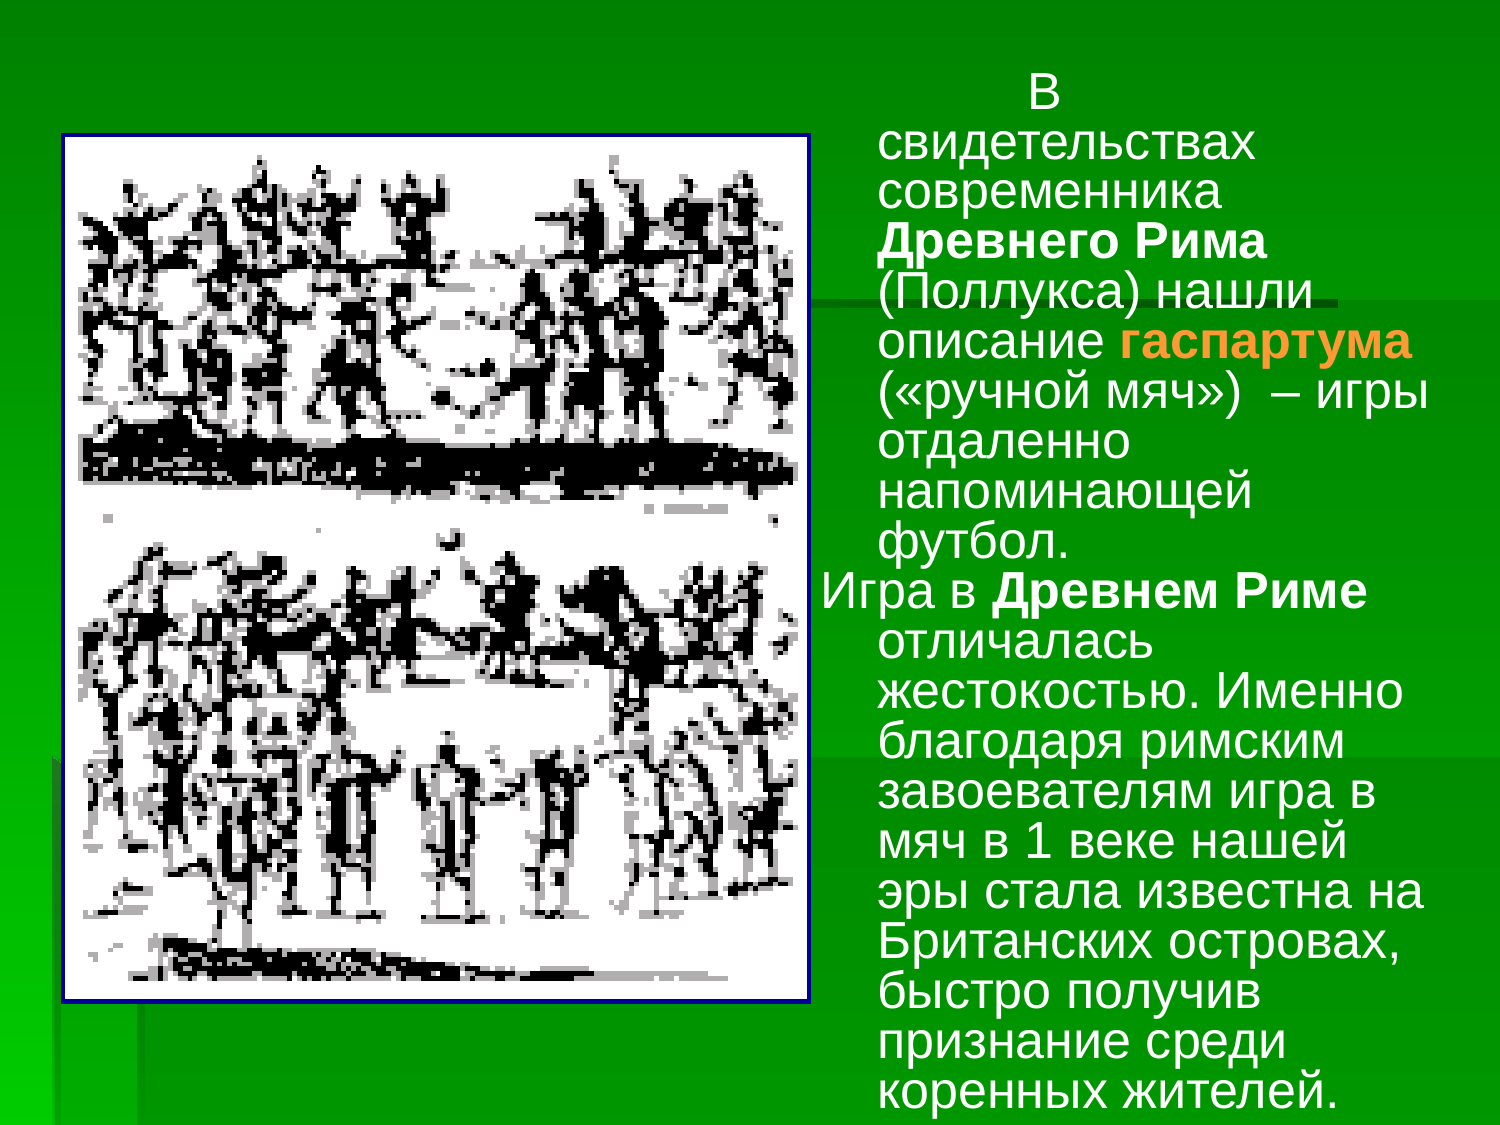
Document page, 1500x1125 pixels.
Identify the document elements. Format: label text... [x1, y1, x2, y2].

list В свидетельствах современника Древнего Рима (Поллукса) нашли описание гаспартума («ручной мяч») – игры отдаленно напоминающей футбол. Игра в Древнем Риме отличалась жестокостью. Именно благодаря римским завоевателям игра в мяч в 1 веке нашей эры стала известна на Британских островах, быстро получив признание среди коренных жителей. [820, 61, 1471, 1083]
picture [64, 136, 808, 1000]
